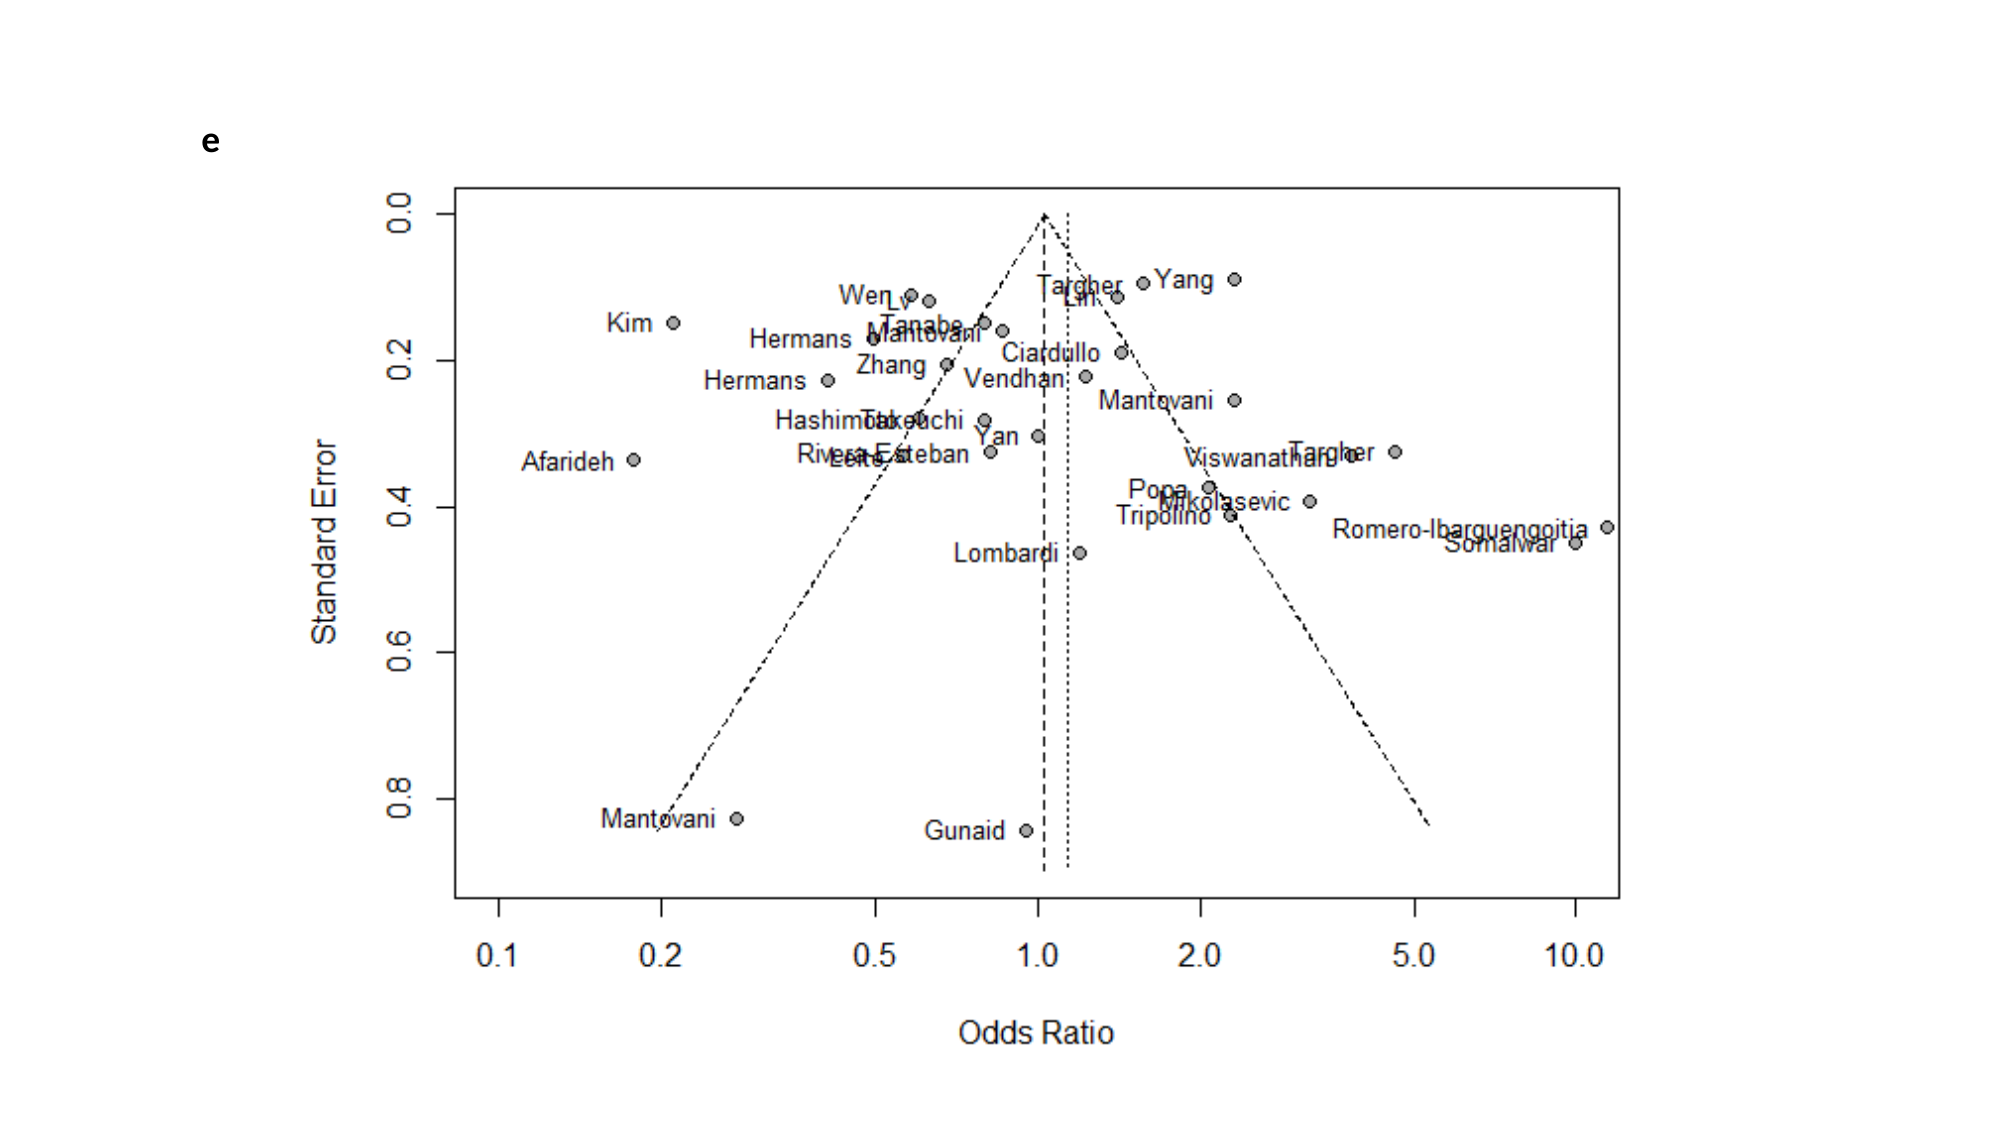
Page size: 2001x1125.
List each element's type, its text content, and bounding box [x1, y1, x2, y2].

text_box e [186, 108, 300, 168]
picture [300, 33, 1700, 1092]
